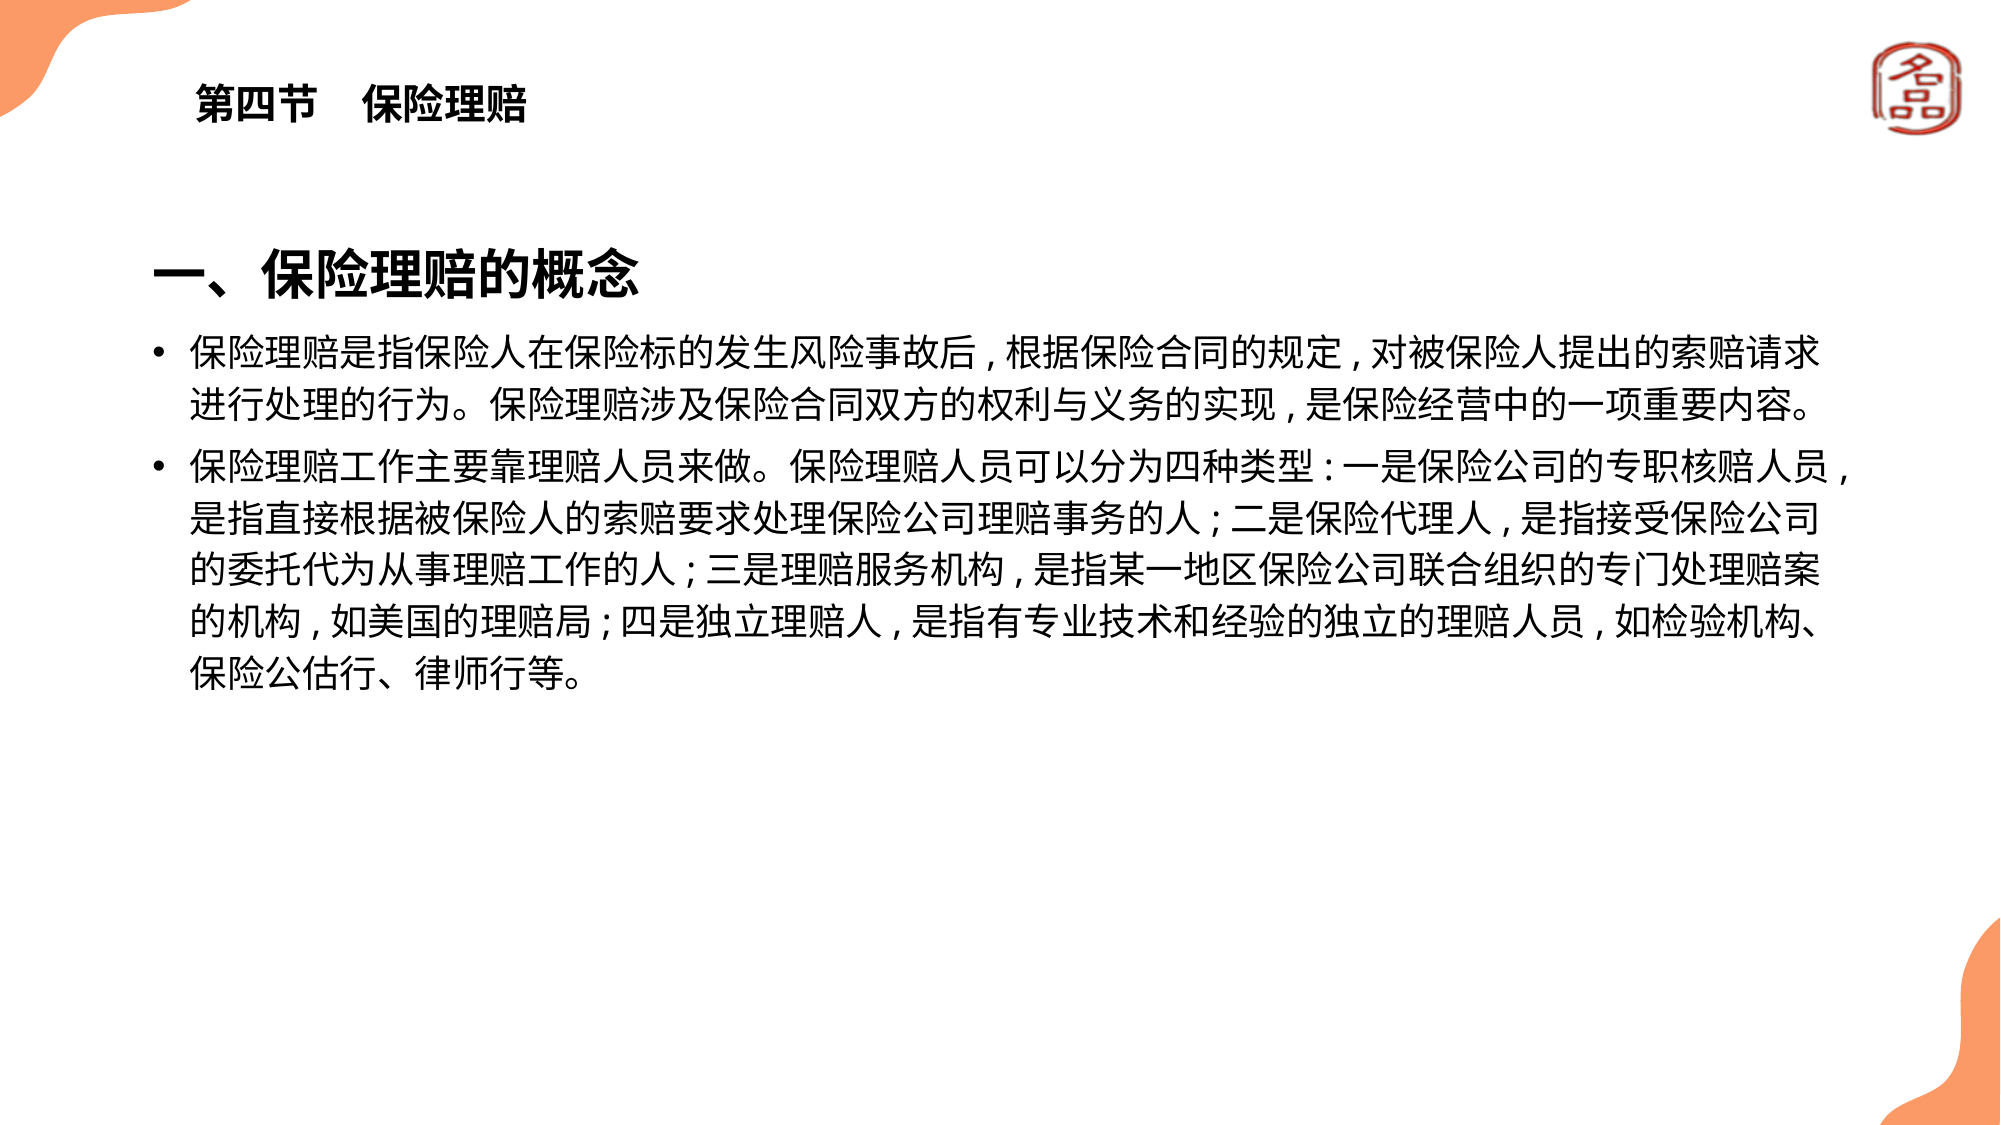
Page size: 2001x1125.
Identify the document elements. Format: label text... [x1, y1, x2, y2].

list 一、保险理赔的概念 保险理赔是指保险人在保险标的发生风险事故后,根据保险合同的规定,对被保险人提出的索赔请求进行处理的行为。保险理赔涉及保险合同双方的权利与义务的实现,是保险经营中的一项重要内容。 保险理赔工作主要靠理赔人员来做。保险理赔人员可以分为四种类型:一是保险公司的专职核赔人员,是指直接根据被保险人的索赔要求处理保险公司理赔事务的人;二是保险代理人,是指接受保险公司的委托代为从事理赔工作的人;三是理赔服务机构,是指某一地区保险公司联合组织的专门处理赔案的机构,如美国的理赔局;四是独立理赔人,是指有专业技术和经验的独立的理赔人员,如检验机构、保险公估行、律师行等。 [137, 217, 1863, 1031]
picture [1861, 10, 1990, 147]
title 第四节 保险理赔 [137, 60, 1863, 152]
